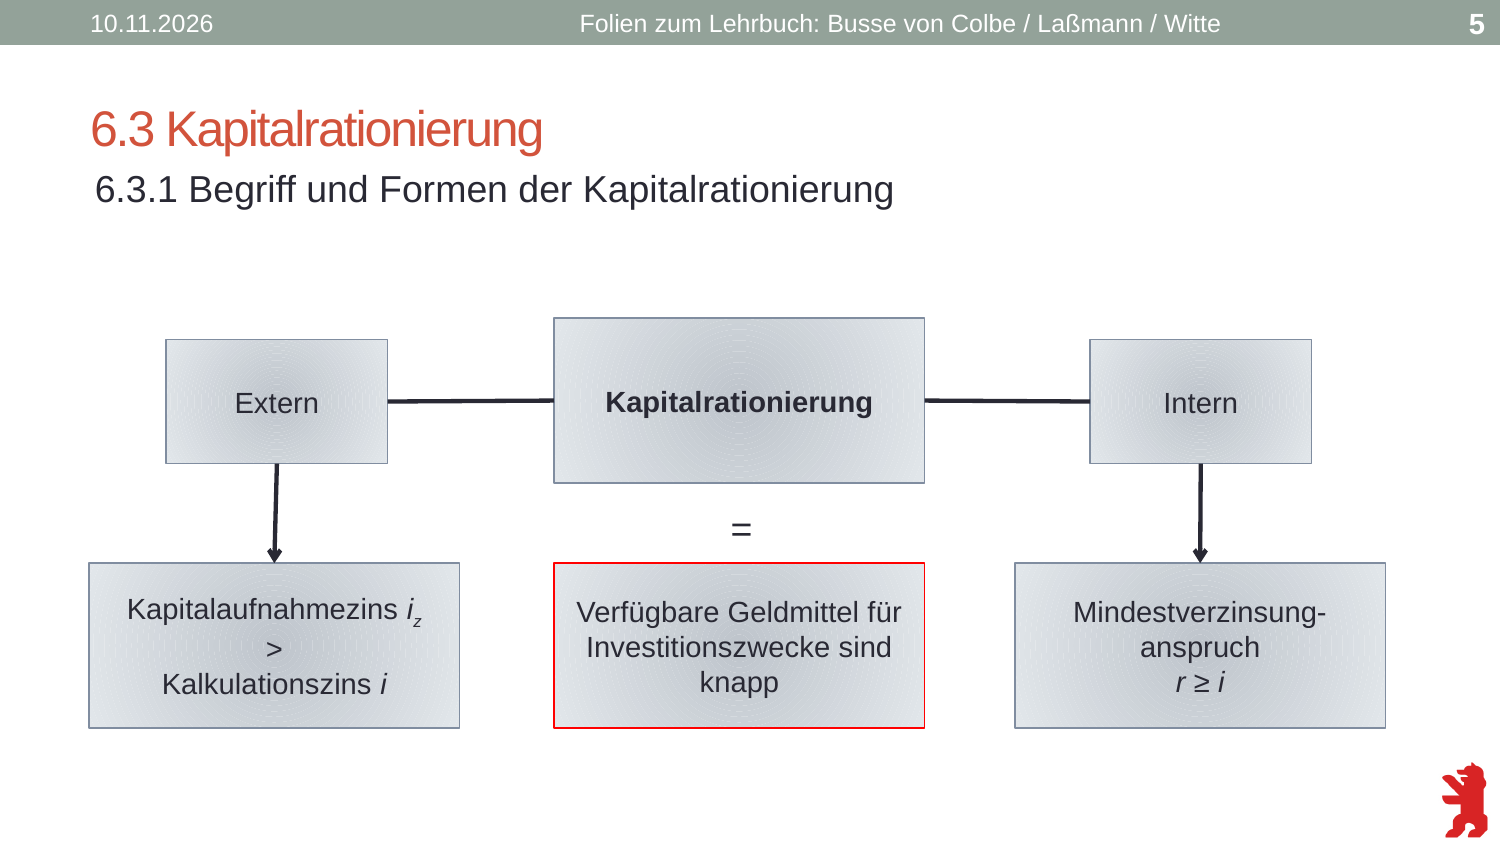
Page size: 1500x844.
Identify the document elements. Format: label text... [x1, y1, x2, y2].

title 6.3 Kapitalrationierung [75, 65, 1425, 188]
slide_number 5 [1325, 2, 1500, 43]
text_box Extern [165, 339, 388, 464]
picture [1434, 760, 1500, 844]
text_box Mindestverzinsung-anspruch r ≥ i [1014, 562, 1386, 729]
text_box Intern [1089, 339, 1312, 464]
text_box Kapitalrationierung [553, 317, 925, 484]
footer Folien zum Lehrbuch: Busse von Colbe / Laßmann / Witte [562, 2, 1238, 43]
text_box 6.3.1 Begriff und Formen der Kapitalrationierung [80, 157, 910, 217]
text_box = [715, 497, 768, 558]
text_box Kapitalaufnahmezins iz > Kalkulationszins i [88, 562, 460, 729]
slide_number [75, 2, 550, 43]
text_box Verfügbare Geldmittel für Investitionszwecke sind knapp [553, 562, 925, 729]
